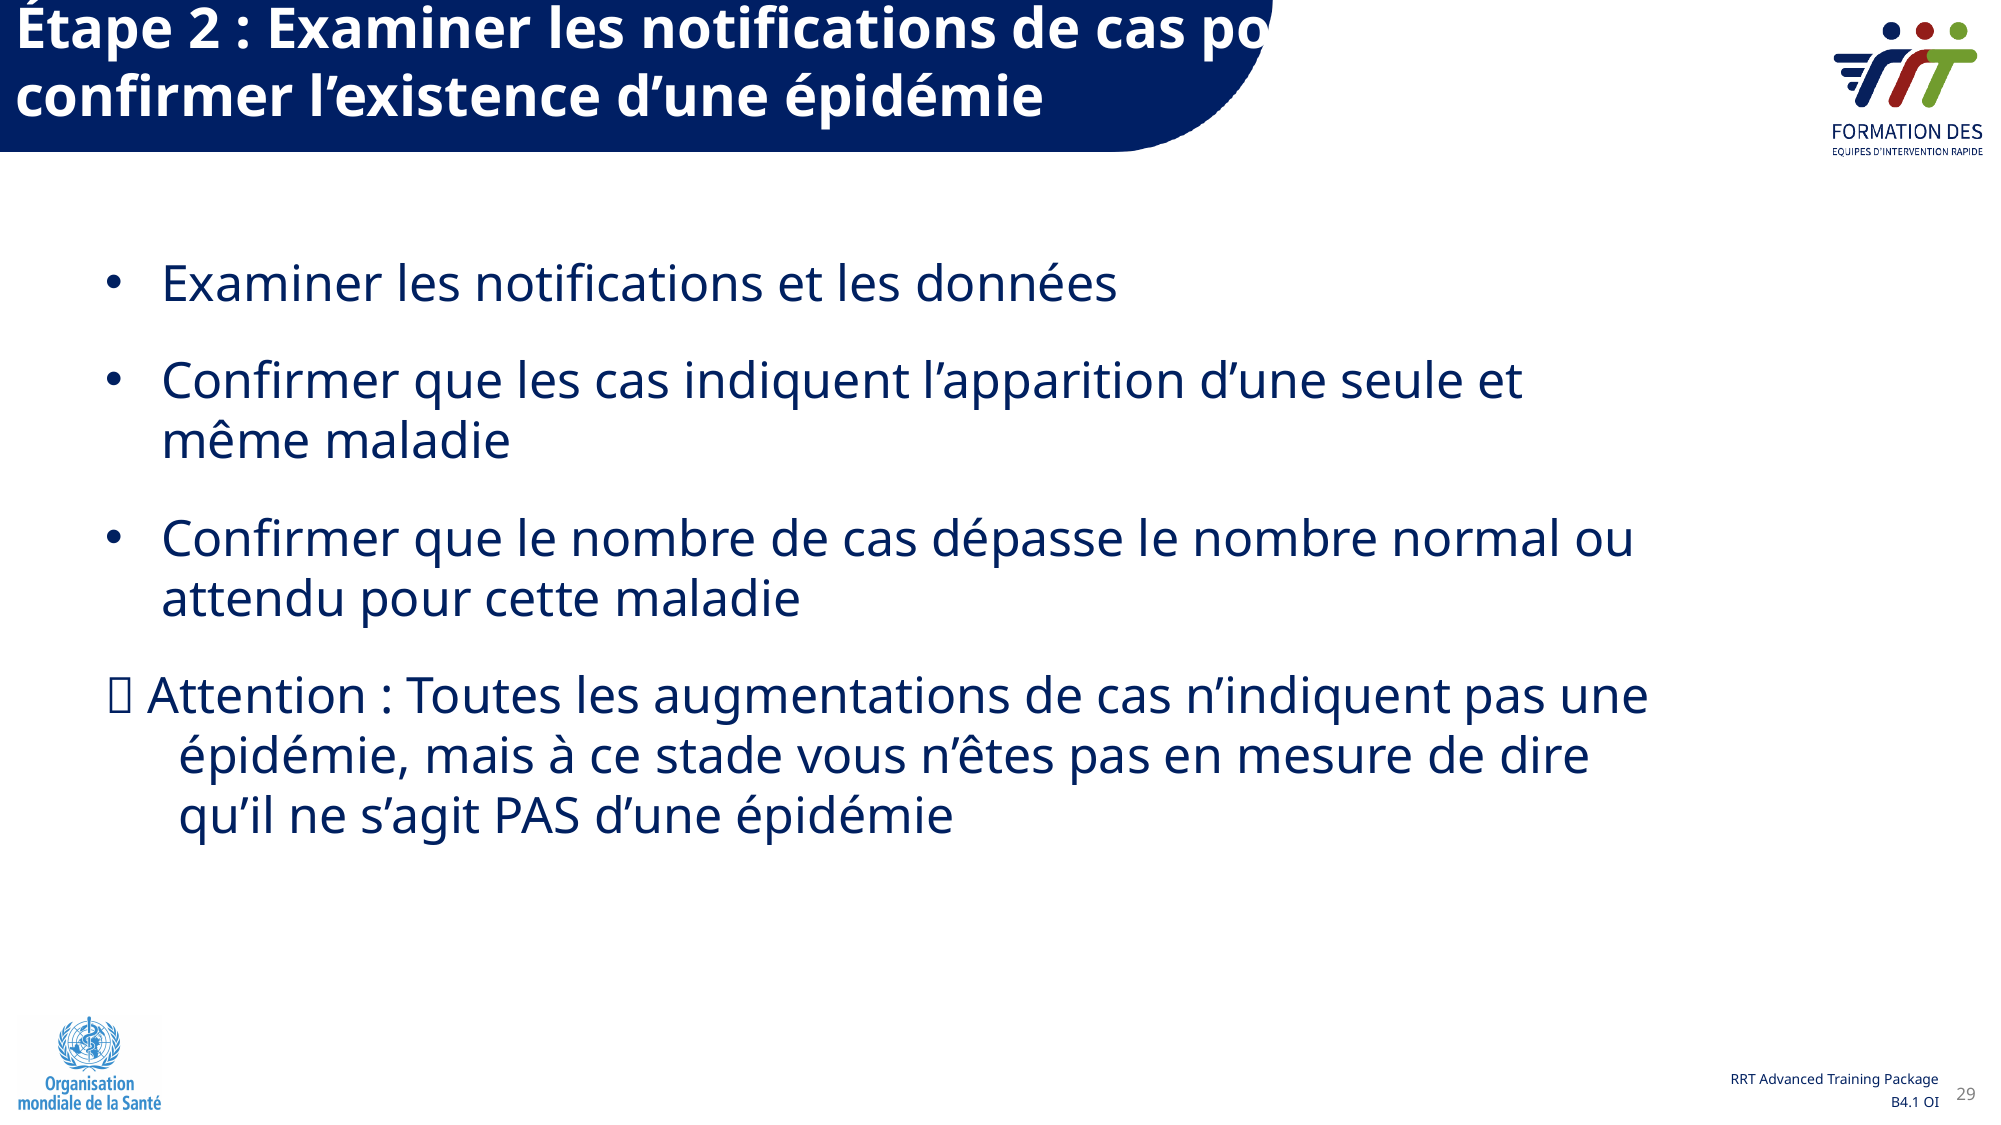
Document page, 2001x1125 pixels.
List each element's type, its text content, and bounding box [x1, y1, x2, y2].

picture [17, 1015, 162, 1111]
picture [1832, 21, 1983, 157]
text_box Étape 2 : Examiner les notifications de cas pour confirmer l’existence d’une épidémie [0, 0, 1380, 163]
text_box Examiner les notifications et les données Confirmer que les cas indiquent l’apparition d’une seule et même maladie Confirmer que le nombre de cas dépasse le nombre normal ou attendu pour cette maladie  Attention : Toutes les augmentations de cas n’indiquent pas une épidémie, mais à ce stade vous n’êtes pas en mesure de dire qu’il ne s’agit PAS d’une épidémie [89, 243, 1689, 1000]
